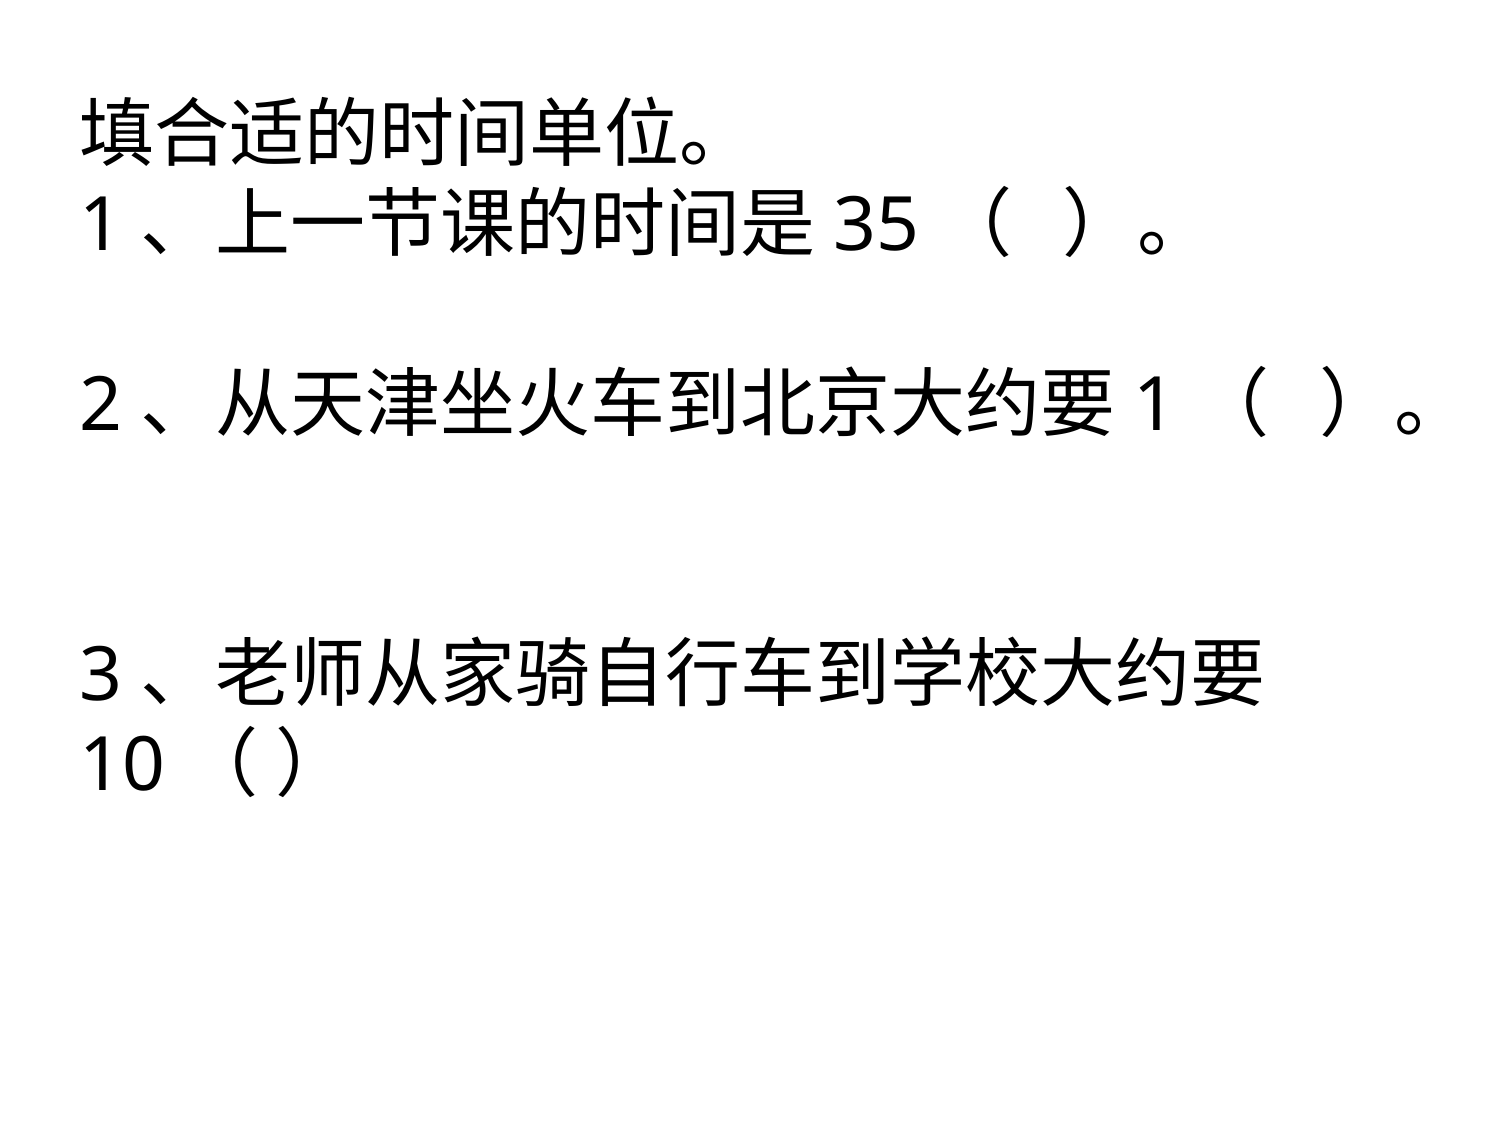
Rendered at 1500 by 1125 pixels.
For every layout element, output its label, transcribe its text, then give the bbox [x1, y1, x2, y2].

text_box 填合适的时间单位。 1、上一节课的时间是35（ ）。 2、从天津坐火车到北京大约要1（ ）。 3、老师从家骑自行车到学校大约要10（ ） [64, 78, 1477, 813]
